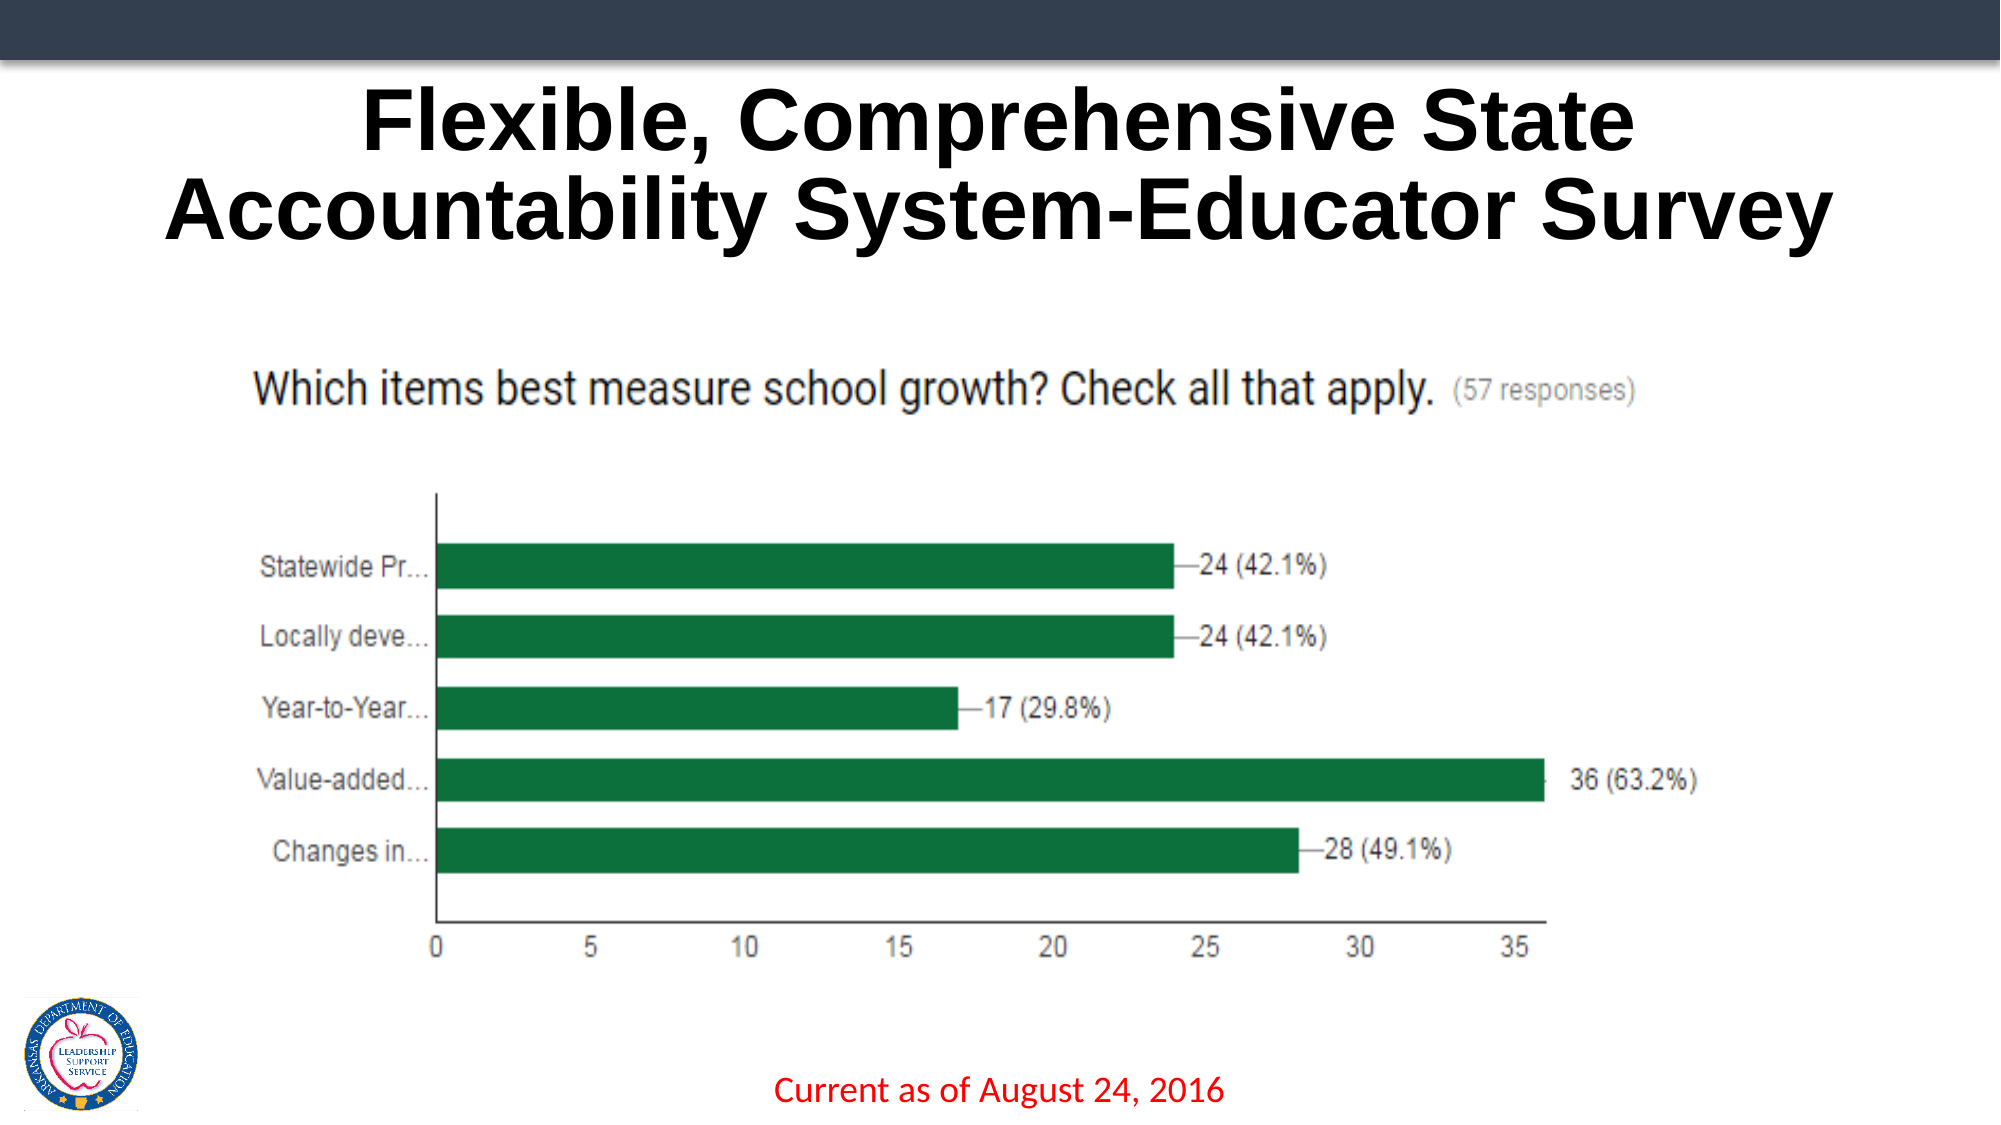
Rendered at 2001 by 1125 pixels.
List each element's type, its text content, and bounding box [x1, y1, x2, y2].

text_box [0, 0, 2000, 61]
picture [24, 997, 138, 1111]
title Flexible, Comprehensive State Accountability System-Educator Survey [137, 74, 1863, 278]
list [236, 329, 1763, 1058]
text_box Current as of August 24, 2016 [759, 1058, 1241, 1125]
